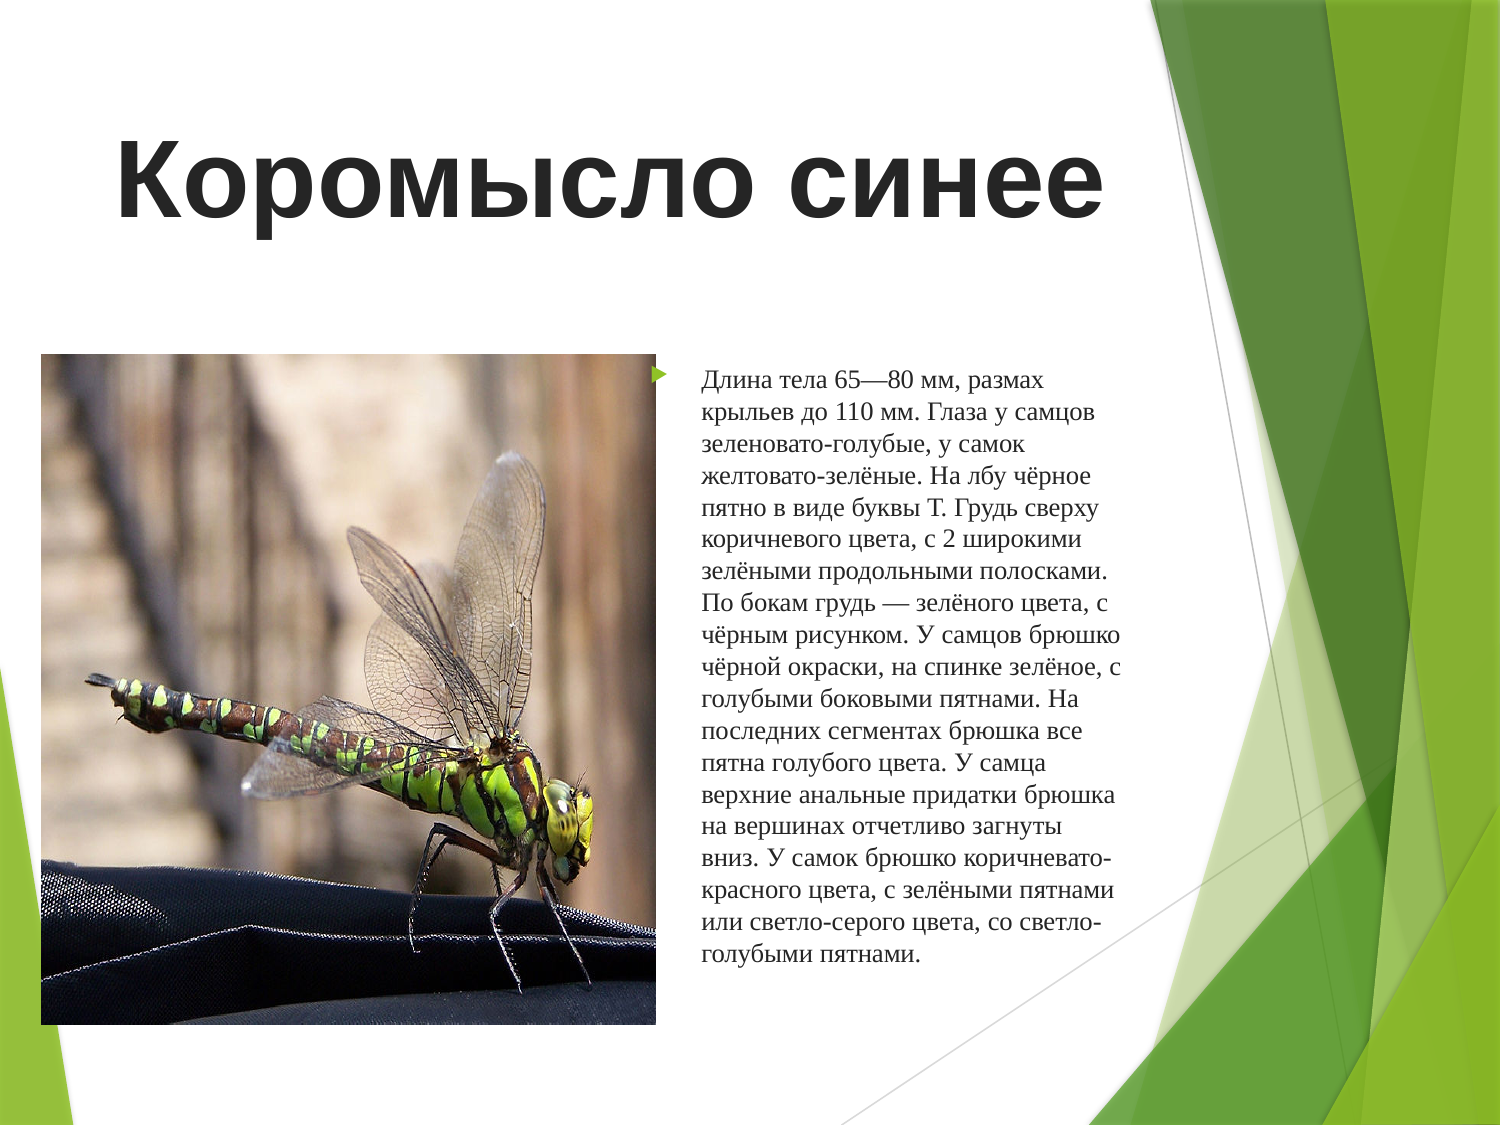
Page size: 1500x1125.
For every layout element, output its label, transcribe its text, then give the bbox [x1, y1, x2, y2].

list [40, 353, 656, 1026]
title Коромысло синее [99, 99, 1142, 317]
list Длина тела 65—80 мм, размах крыльев до 110 мм. Глаза у самцов зеленовато-голубые, у самок желтовато-зелёные. На лбу чёрное пятно в виде буквы Т. Грудь сверху коричневого цвета, с 2 широкими зелёными продольными полосками. По бокам грудь — зелёного цвета, с чёрным рисунком. У самцов брюшко чёрной окраски, на спинке зелёное, с голубыми боковыми пятнами. На последних сегментах брюшка все пятна голубого цвета. У самца верхние анальные придатки брюшка на вершинах отчетливо загнуты вниз. У самок брюшко коричневато-красного цвета, с зелёными пятнами или светло-серого цвета, со светло-голубыми пятнами. [657, 354, 1142, 992]
